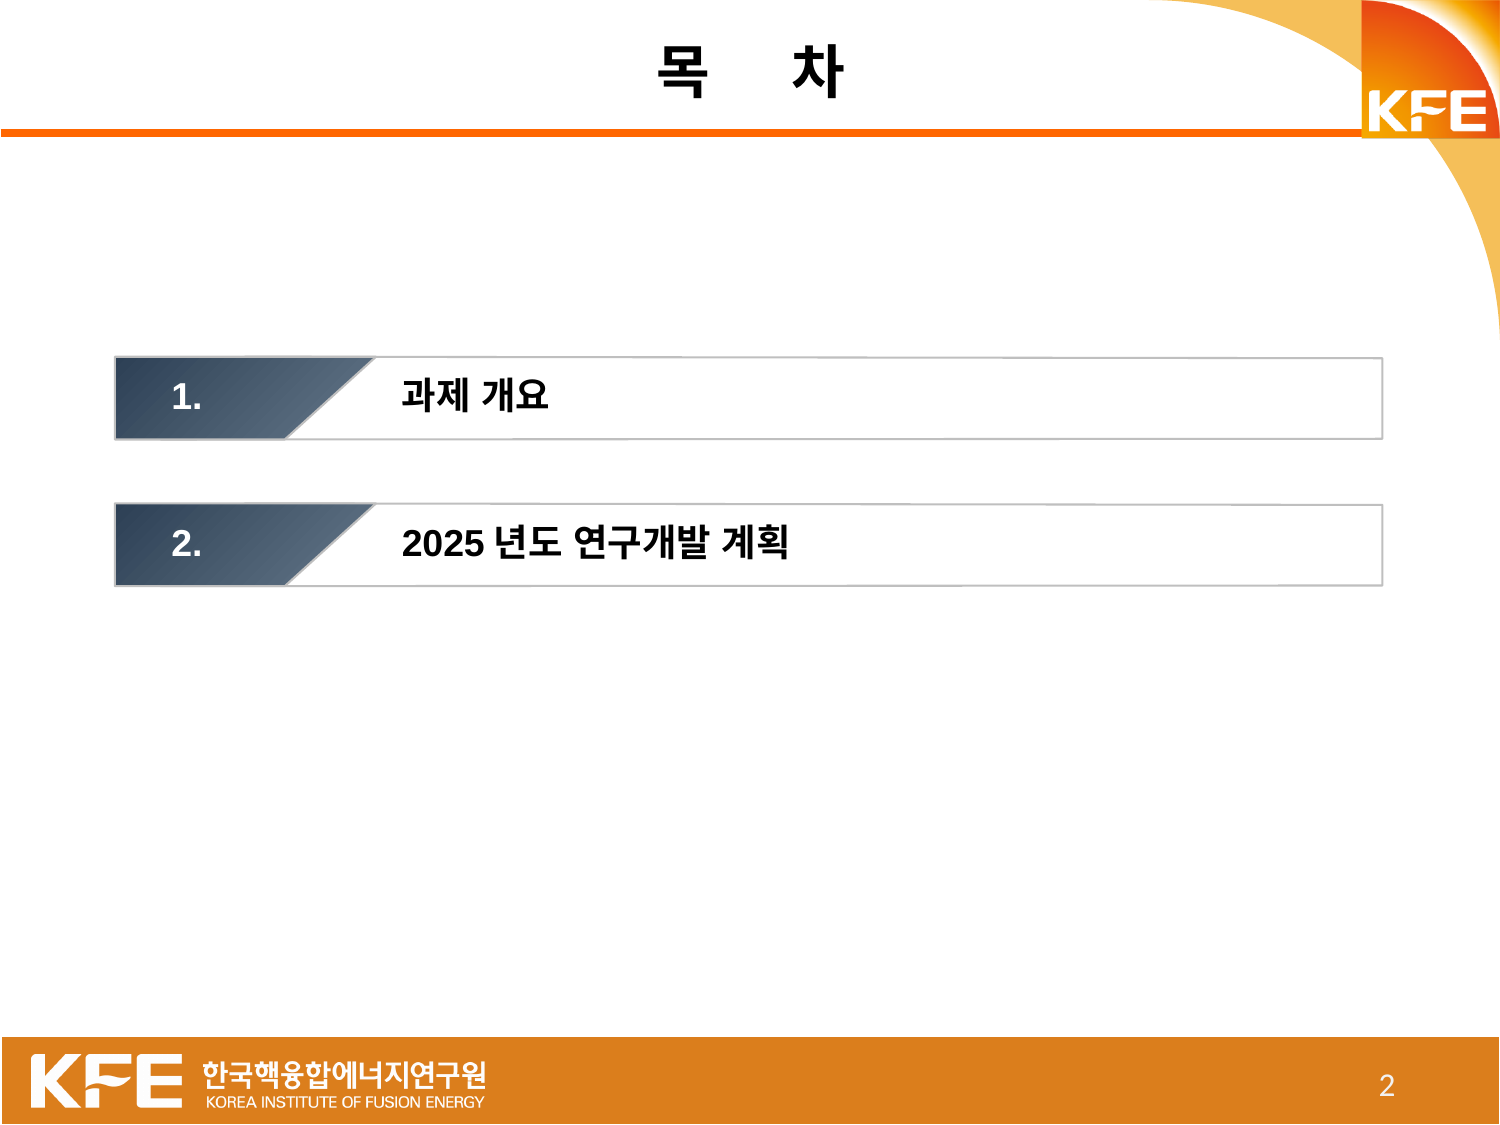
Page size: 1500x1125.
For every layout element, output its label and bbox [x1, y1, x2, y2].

picture [1359, 0, 1500, 140]
text_box [114, 356, 1383, 440]
text_box [114, 503, 1383, 587]
